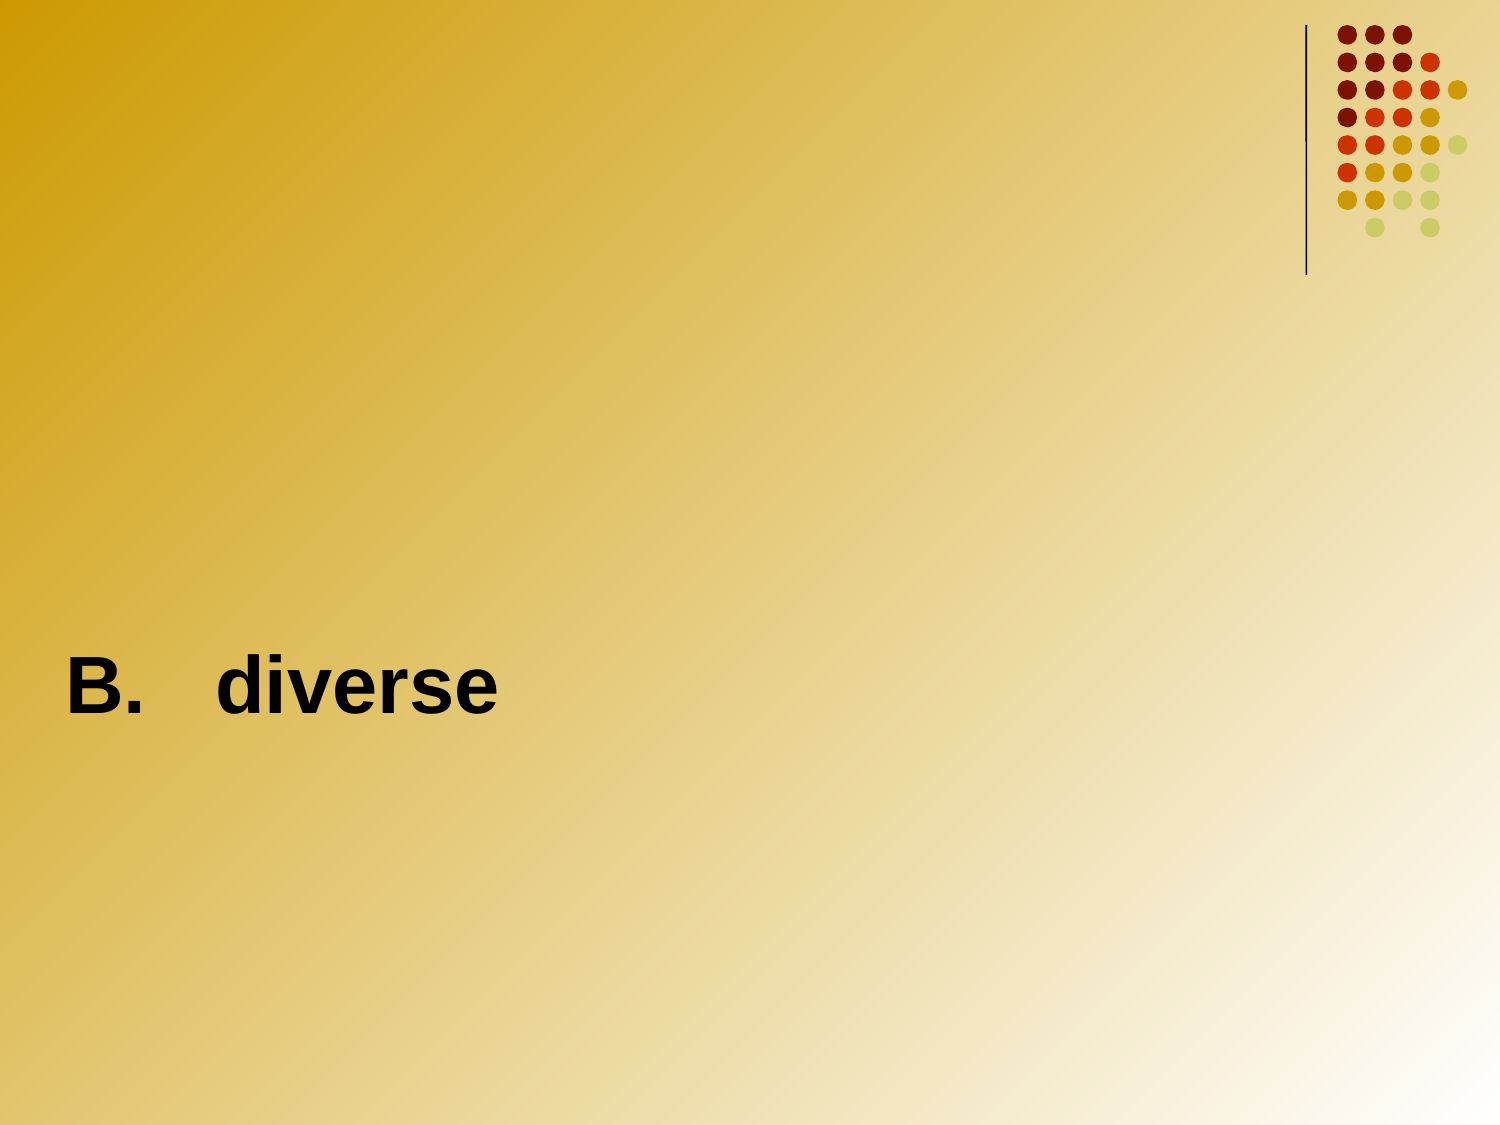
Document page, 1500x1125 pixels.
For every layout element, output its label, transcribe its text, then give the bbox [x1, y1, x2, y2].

title B. diverse [50, 525, 1288, 738]
